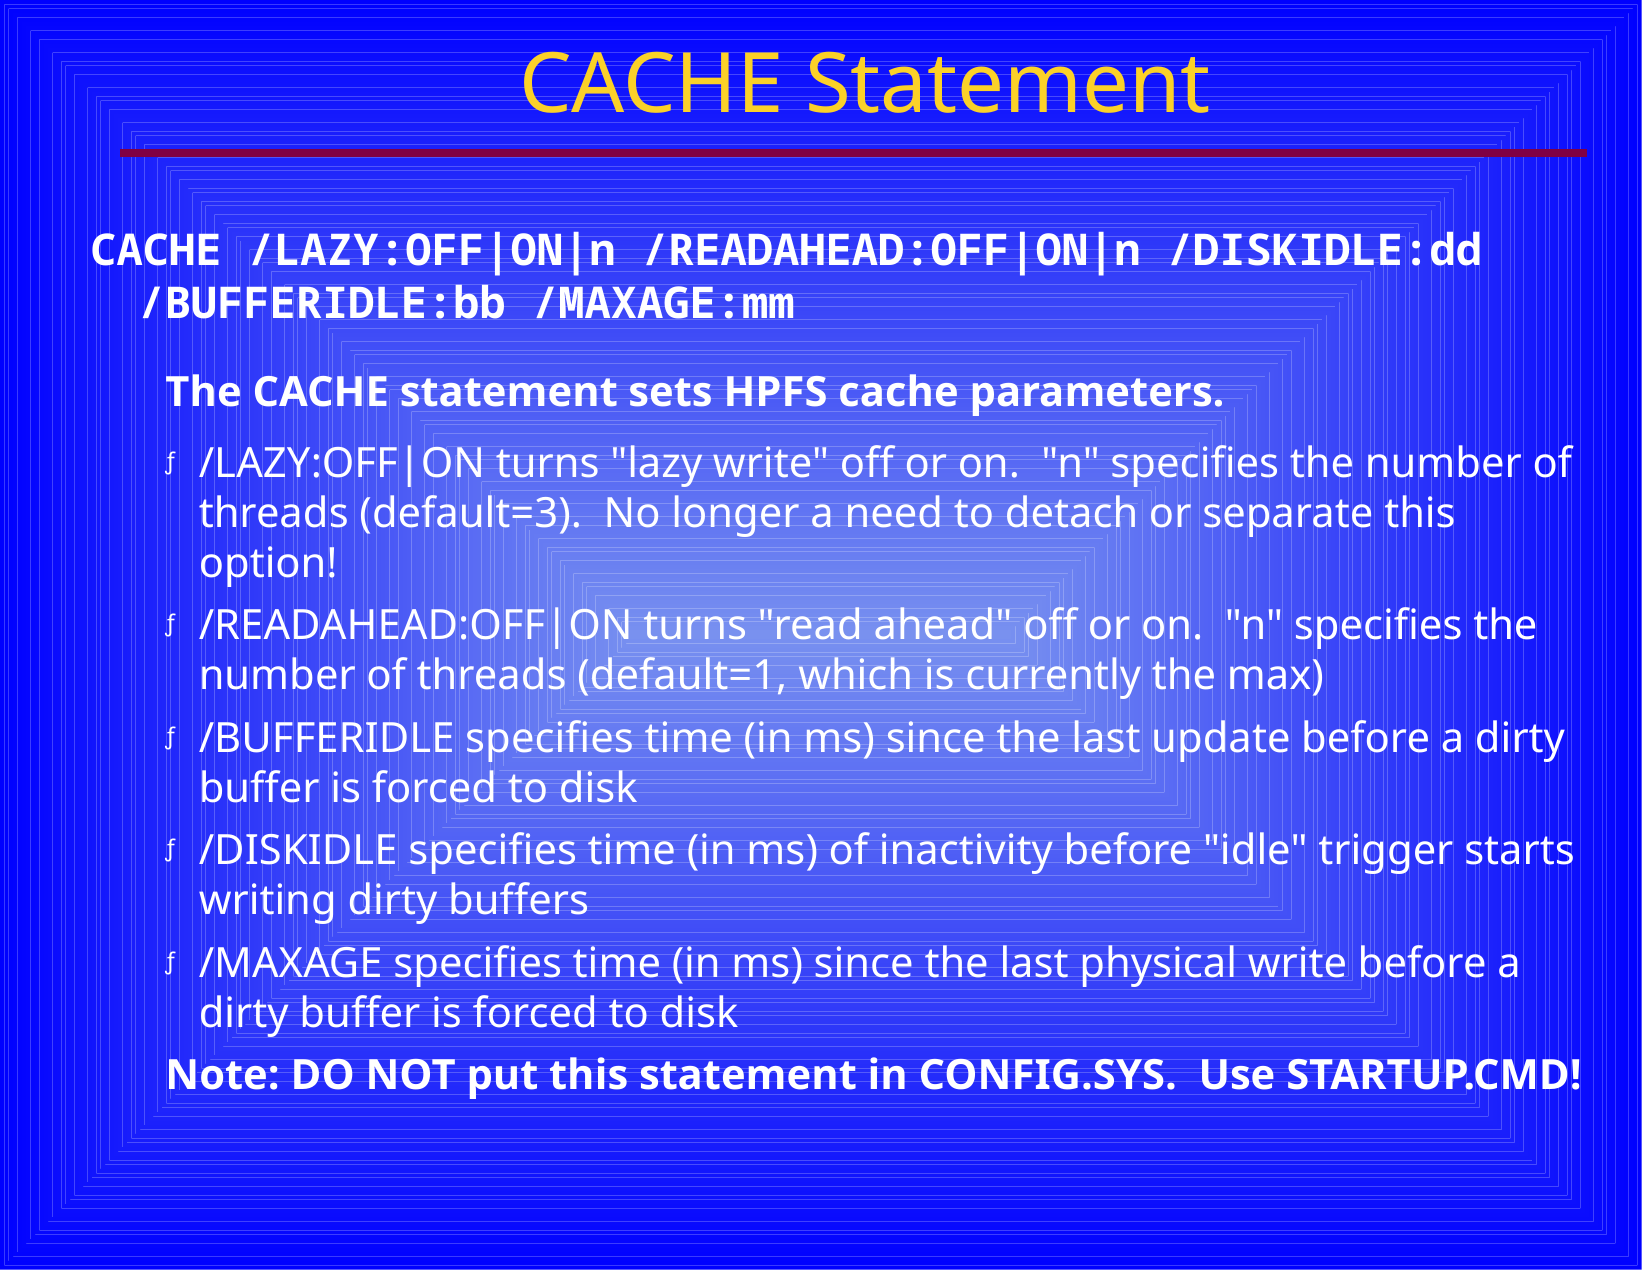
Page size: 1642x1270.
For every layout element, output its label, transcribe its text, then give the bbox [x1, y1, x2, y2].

text_box CACHE /LAZY:OFF|ON|n /READAHEAD:OFF|ON|n /DISKIDLE:dd /BUFFERIDLE:bb /MAXAGE:mm [90, 222, 1594, 327]
text_box [121, 150, 1587, 156]
text_box The CACHE statement sets HPFS cache parameters. /LAZY:OFF|ON turns "lazy write" off or on. "n" specifies the number of threads (default=3). No longer a need to detach or separate this option! /READAHEAD:OFF|ON turns "read ahead" off or on. "n" specifies the number of threads (default=1, which is currently the max) /BUFFERIDLE specifies time (in ms) since the last update before a dirty buffer is forced to disk /DISKIDLE specifies time (in ms) of inactivity before "idle" trigger starts writing dirty buffers /MAXAGE specifies time (in ms) since the last physical write before a dirty buffer is forced to disk Note: DO NOT put this statement in CONFIG.SYS. Use STARTUP.CMD! [165, 364, 1594, 1099]
text_box CACHE Statement [519, 29, 1212, 130]
